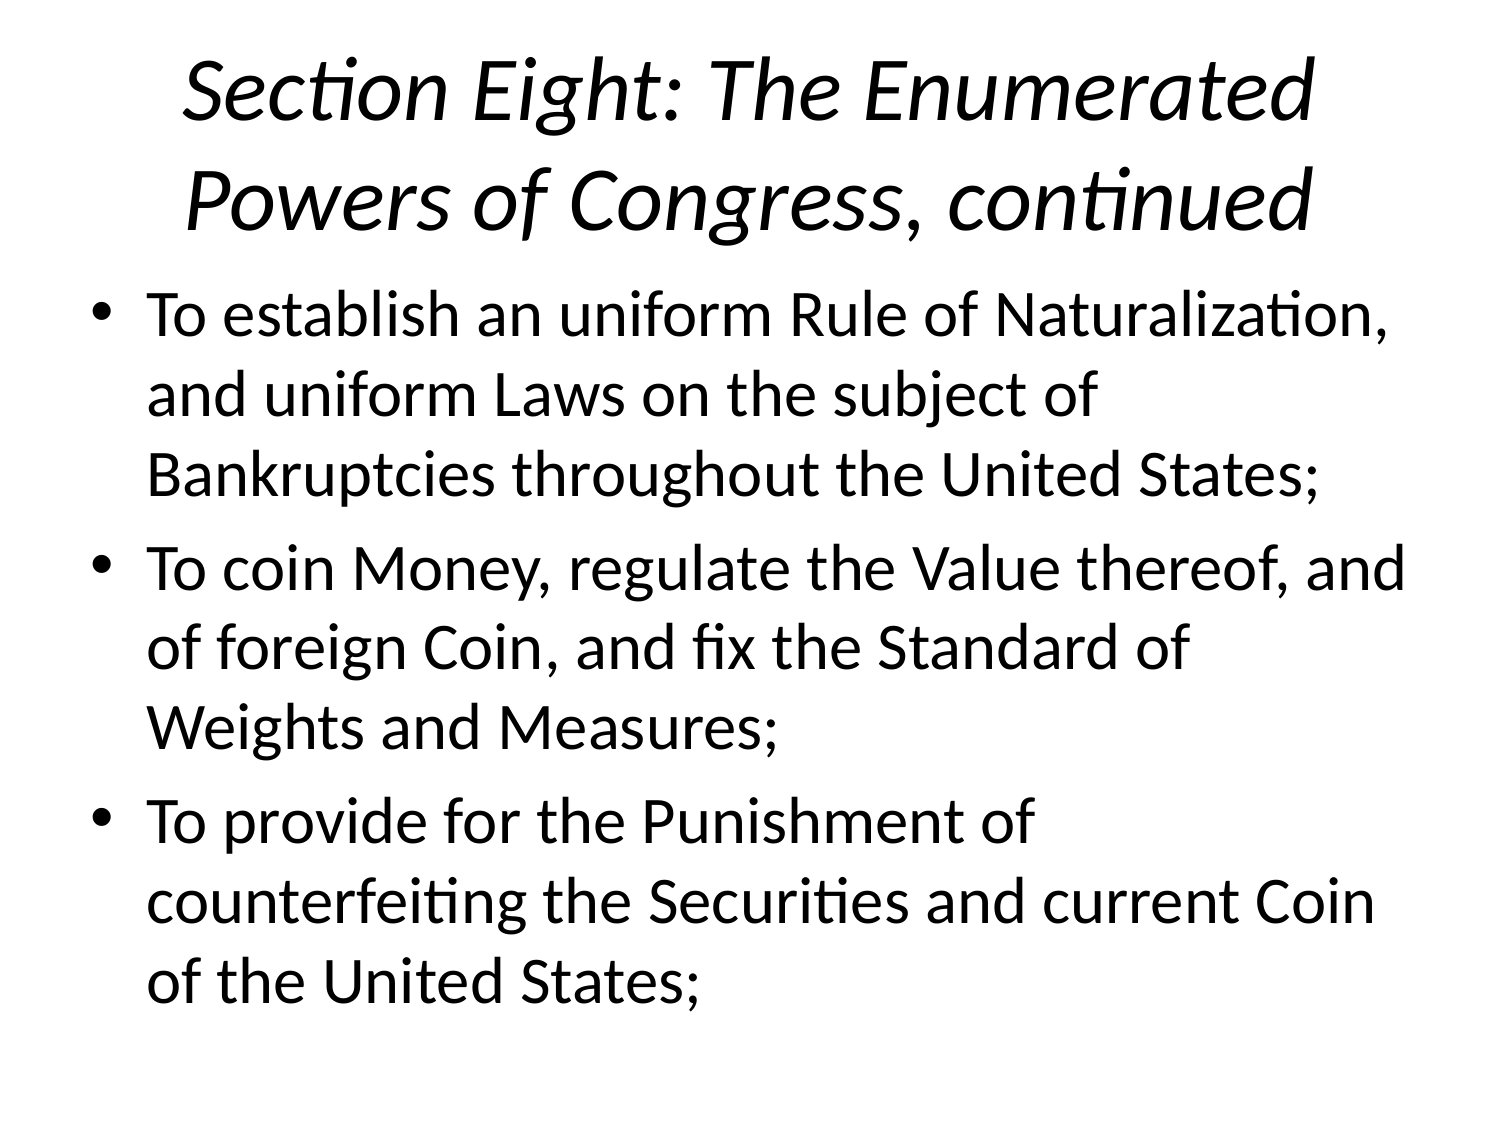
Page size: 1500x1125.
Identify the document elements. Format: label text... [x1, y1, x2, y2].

title Section Eight: The Enumerated Powers of Congress, continued [74, 44, 1426, 233]
list To establish an uniform Rule of Naturalization, and uniform Laws on the subject of Bankruptcies throughout the United States; To coin Money, regulate the Value thereof, and of foreign Coin, and fix the Standard of Weights and Measures; To provide for the Punishment of counterfeiting the Securities and current Coin of the United States; [74, 262, 1426, 1006]
